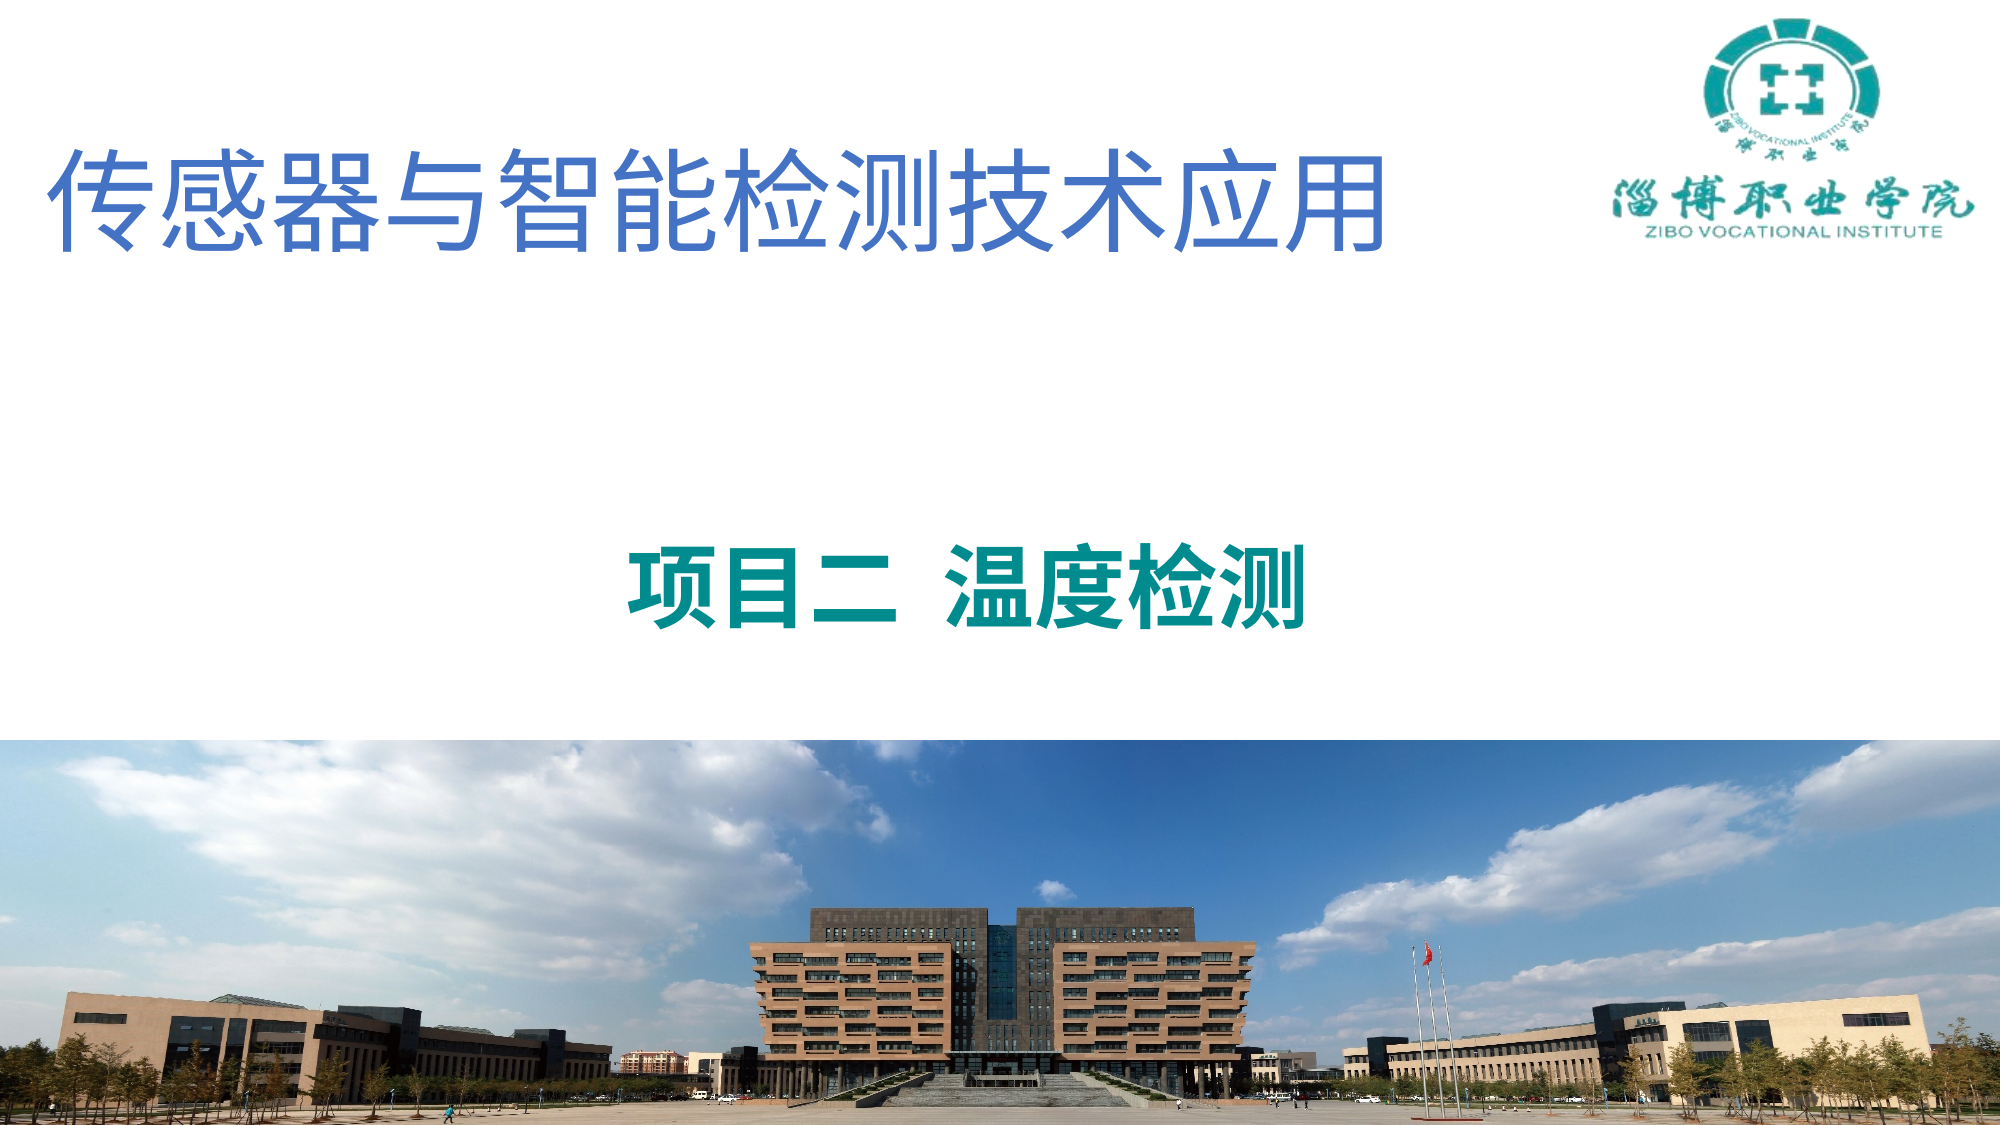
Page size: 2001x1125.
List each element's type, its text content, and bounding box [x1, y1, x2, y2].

text_box 项目二 温度检测 [611, 522, 1418, 648]
text_box 传感器与智能检测技术应用 [30, 123, 1411, 274]
picture [0, 740, 2000, 1125]
picture [1581, 4, 2000, 253]
